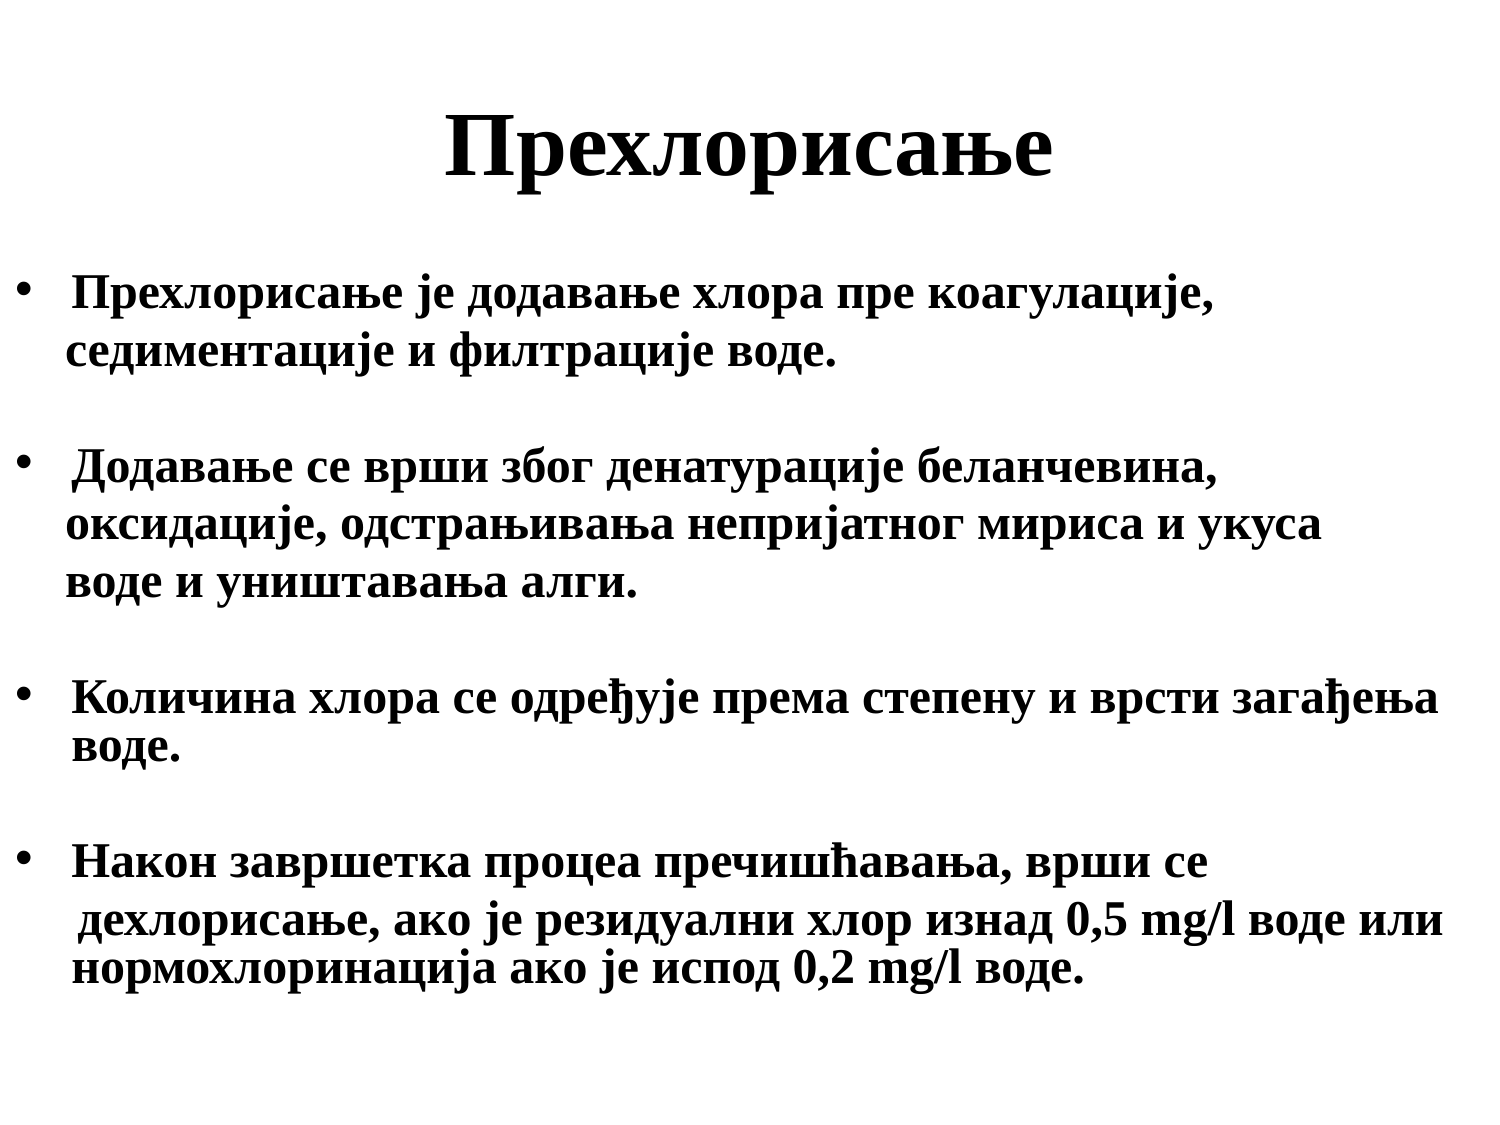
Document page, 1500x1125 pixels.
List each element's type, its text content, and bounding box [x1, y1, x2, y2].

list Прехлорисање је додавање хлора пре коагулације, седиментације и филтрације воде. Додавање се врши због денатурације беланчевина, оксидације, одстрањивања непријатног мириса и укуса воде и уништавања алги. Количина хлора се одређује према степену и врсти загађења воде. Након завршетка процеа пречишћавања, врши се дехлорисање, ако је резидуални хлор изнад 0,5 mg/l воде или нормохлоринација ако је испод 0,2 mg/l воде. [0, 262, 1500, 1006]
title Прехлорисање [74, 44, 1426, 233]
